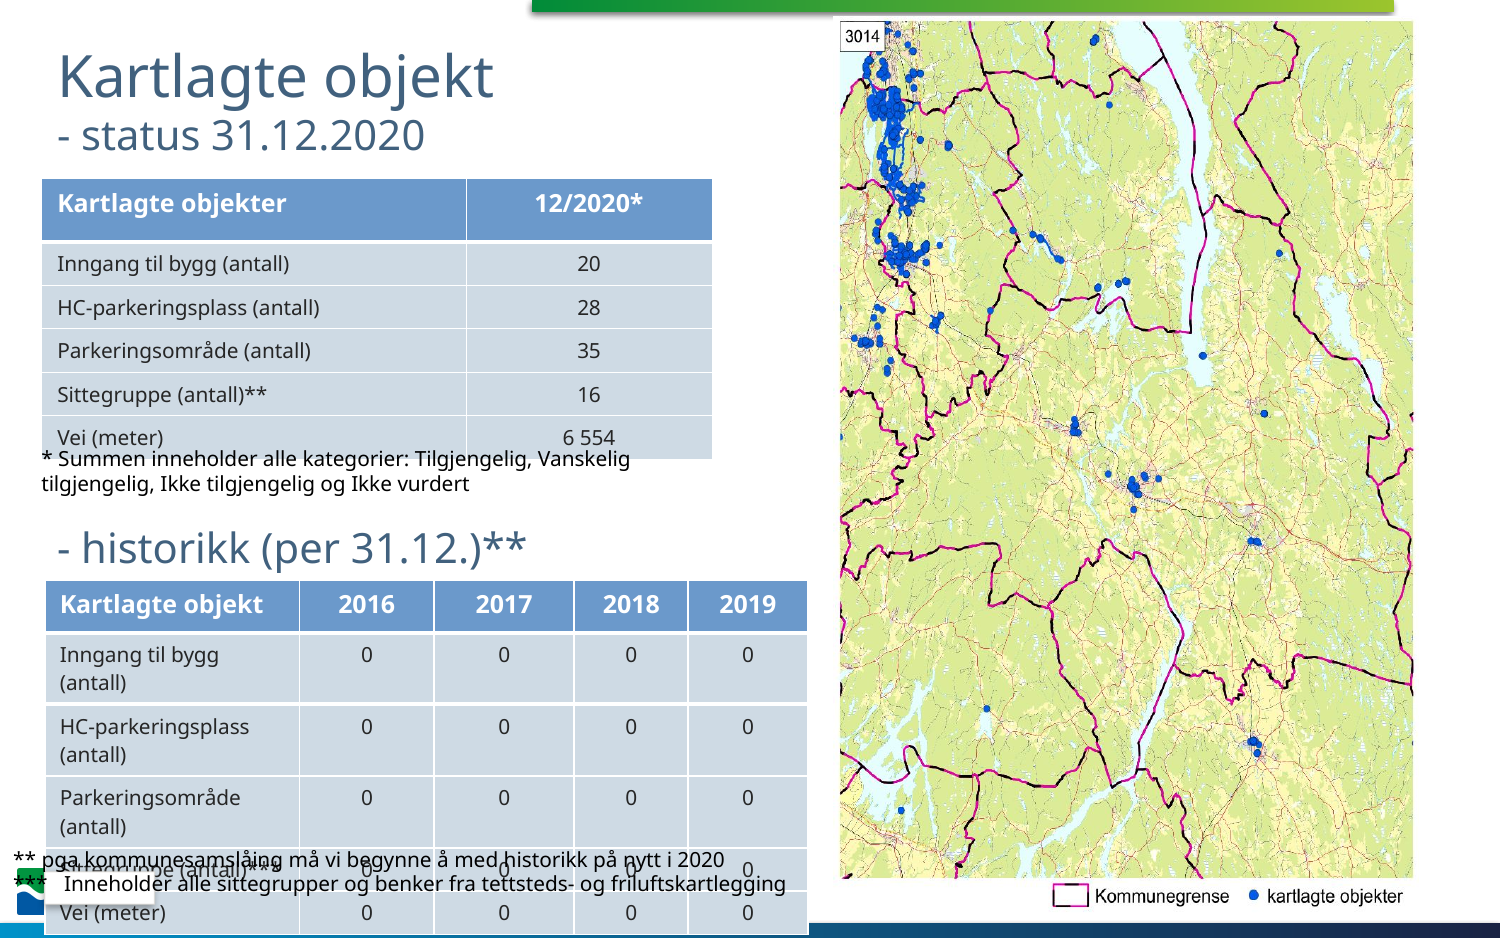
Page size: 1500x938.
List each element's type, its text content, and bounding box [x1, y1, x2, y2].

table_cell 0 [300, 706, 433, 775]
table_cell 0 [689, 892, 807, 934]
table_cell 0 [689, 777, 807, 847]
table_cell 0 [300, 635, 433, 702]
table_cell 0 [435, 904, 573, 934]
table_cell Vei (meter) [46, 904, 299, 934]
picture [833, 16, 1419, 913]
table_cell Sittegruppe (antall)** [42, 373, 466, 415]
table_cell Inngang til bygg (antall) [46, 635, 299, 702]
table_cell 0 [802, 849, 807, 890]
table_cell Parkeringsområde (antall) [46, 777, 299, 838]
table_cell 20 [467, 244, 712, 285]
table_cell 0 [300, 904, 433, 934]
table_header 2016 [300, 581, 433, 631]
table_cell 16 [467, 373, 712, 415]
table_cell 0 [575, 777, 687, 838]
table_cell 0 [575, 706, 687, 775]
table_header Kartlagte objekt [46, 581, 299, 631]
table_cell 0 [575, 635, 687, 702]
table_header 2018 [575, 581, 687, 631]
table_cell Inngang til bygg (antall) [42, 244, 466, 285]
table_cell 0 [689, 635, 807, 702]
table_cell Parkeringsområde (antall) [42, 329, 466, 372]
table_cell 0 [689, 706, 807, 775]
table_header 2019 [689, 581, 807, 631]
table_header 12/2020* [467, 179, 712, 240]
table_cell 0 [435, 706, 573, 775]
table_header Kartlagte objekter [42, 179, 466, 240]
text_box Kartlagte objekt - status 31.12.2020 [42, 24, 828, 167]
table_cell 6 554 [467, 416, 712, 459]
table_cell HC-parkeringsplass (antall) [42, 286, 466, 328]
text_box * Summen inneholder alle kategorier: Tilgjengelig, Vanskelig tilgjengelig, Ikke tilgjengelig og Ikke vurdert [26, 438, 711, 504]
text_box ** pga kommunesamslåing må vi begynne å med historikk på nytt i 2020 *** Inneholder alle sittegrupper og benker fra tettsteds- og friluftskartlegging [0, 838, 802, 904]
table_cell 0 [435, 777, 573, 838]
table_header 2017 [435, 581, 573, 631]
table_cell 35 [467, 329, 712, 372]
table_cell 0 [575, 904, 687, 934]
text_box - historikk (per 31.12.)** [42, 496, 828, 580]
table_cell HC-parkeringsplass (antall) [46, 706, 299, 775]
table_cell 0 [435, 635, 573, 702]
table_cell Vei (meter) [42, 416, 466, 438]
table_cell 0 [300, 777, 433, 838]
table_cell 28 [467, 286, 712, 328]
